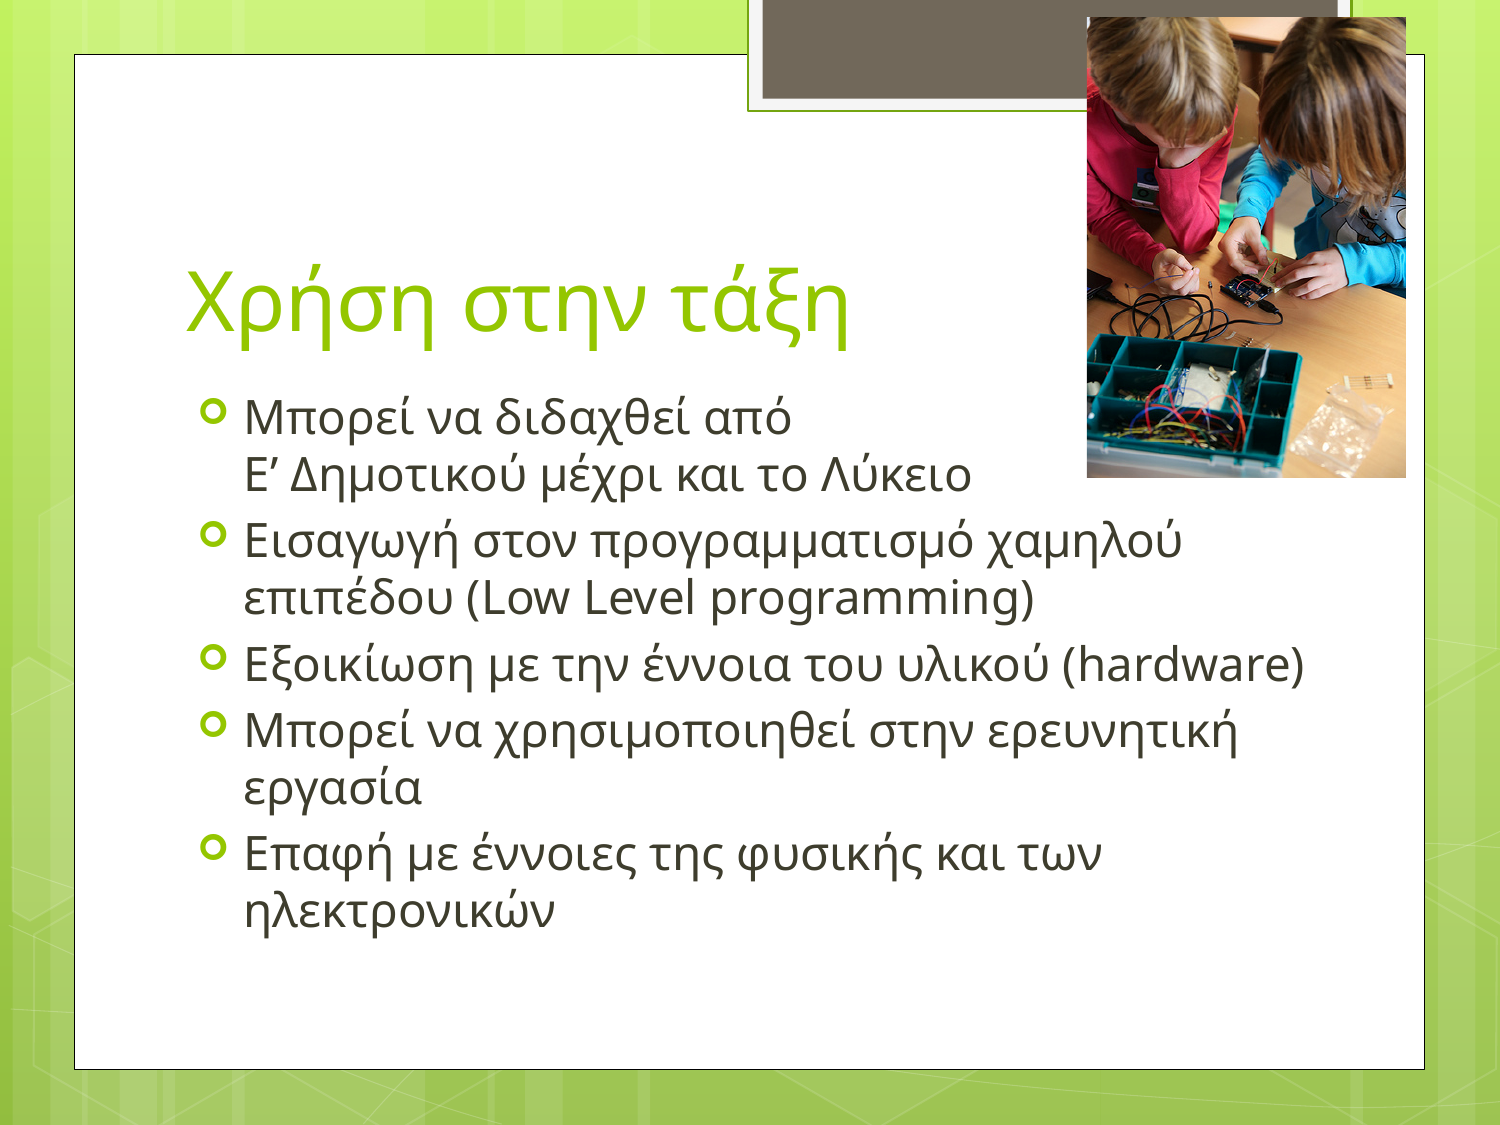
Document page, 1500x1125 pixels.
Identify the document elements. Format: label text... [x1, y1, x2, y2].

title Χρήση στην τάξη [171, 168, 1086, 357]
list Μπορεί να διδαχθεί από Ε’ Δημοτικού μέχρι και το Λύκειο Εισαγωγή στον προγραμματισμό χαμηλού επιπέδου (Low Level programming) Εξοικίωση με την έννοια του υλικού (hardware) Μπορεί να χρησιμοποιηθεί στην ερευνητική εργασία Επαφή με έννοιες της φυσικής και των ηλεκτρονικών [171, 379, 1341, 953]
text_box [1086, 17, 1406, 479]
